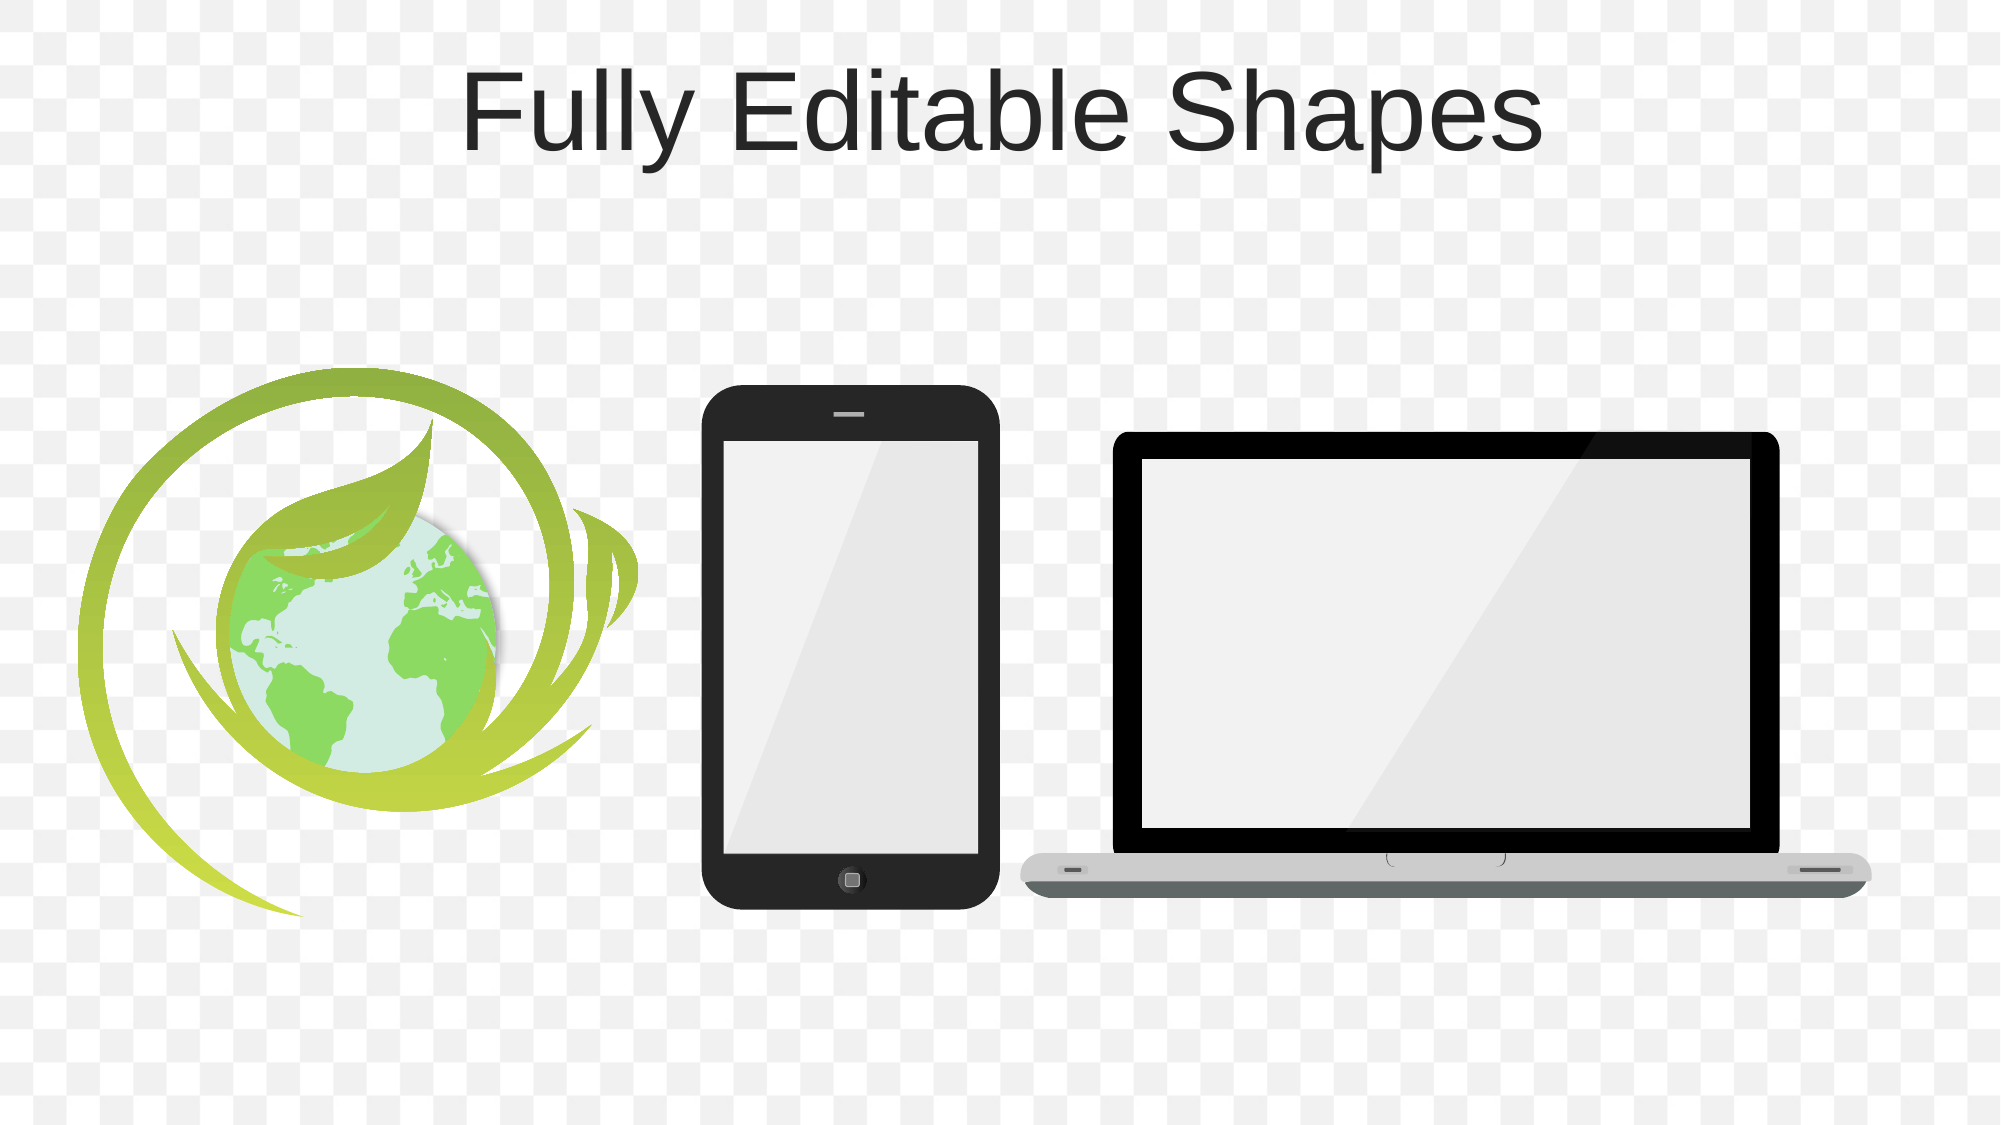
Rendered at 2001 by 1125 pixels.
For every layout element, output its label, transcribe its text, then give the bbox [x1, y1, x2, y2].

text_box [701, 385, 1000, 910]
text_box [1016, 428, 1874, 900]
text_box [77, 367, 639, 917]
picture [0, 0, 2001, 1125]
list Fully Editable Shapes [53, 54, 1952, 174]
